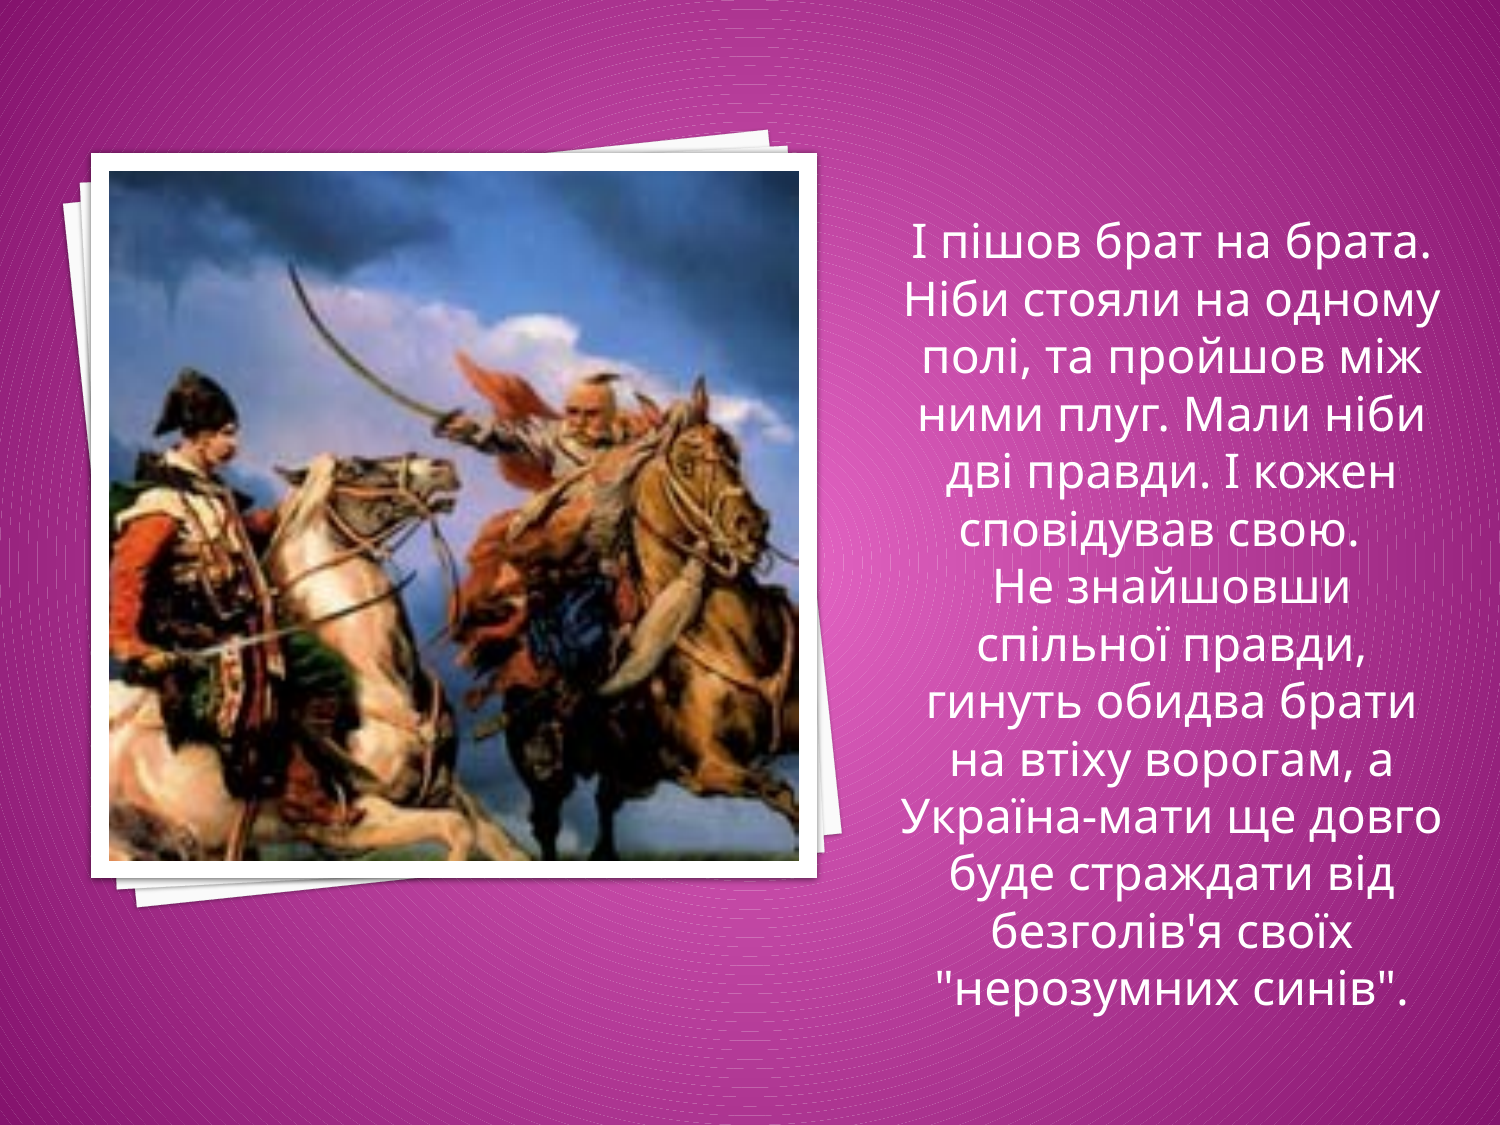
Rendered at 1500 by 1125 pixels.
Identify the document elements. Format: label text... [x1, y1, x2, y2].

picture [108, 170, 800, 862]
list І пішов брат на брата. Ніби стояли на одному полі, та пройшов між ними плуг. Мали ніби дві правди. І кожен сповідував свою. Не знайшовши спільної правди, гинуть обидва брати на втіху ворогам, а Україна-мати ще довго буде страждати від безголів'я своїх "нерозумних синів". [884, 210, 1447, 854]
